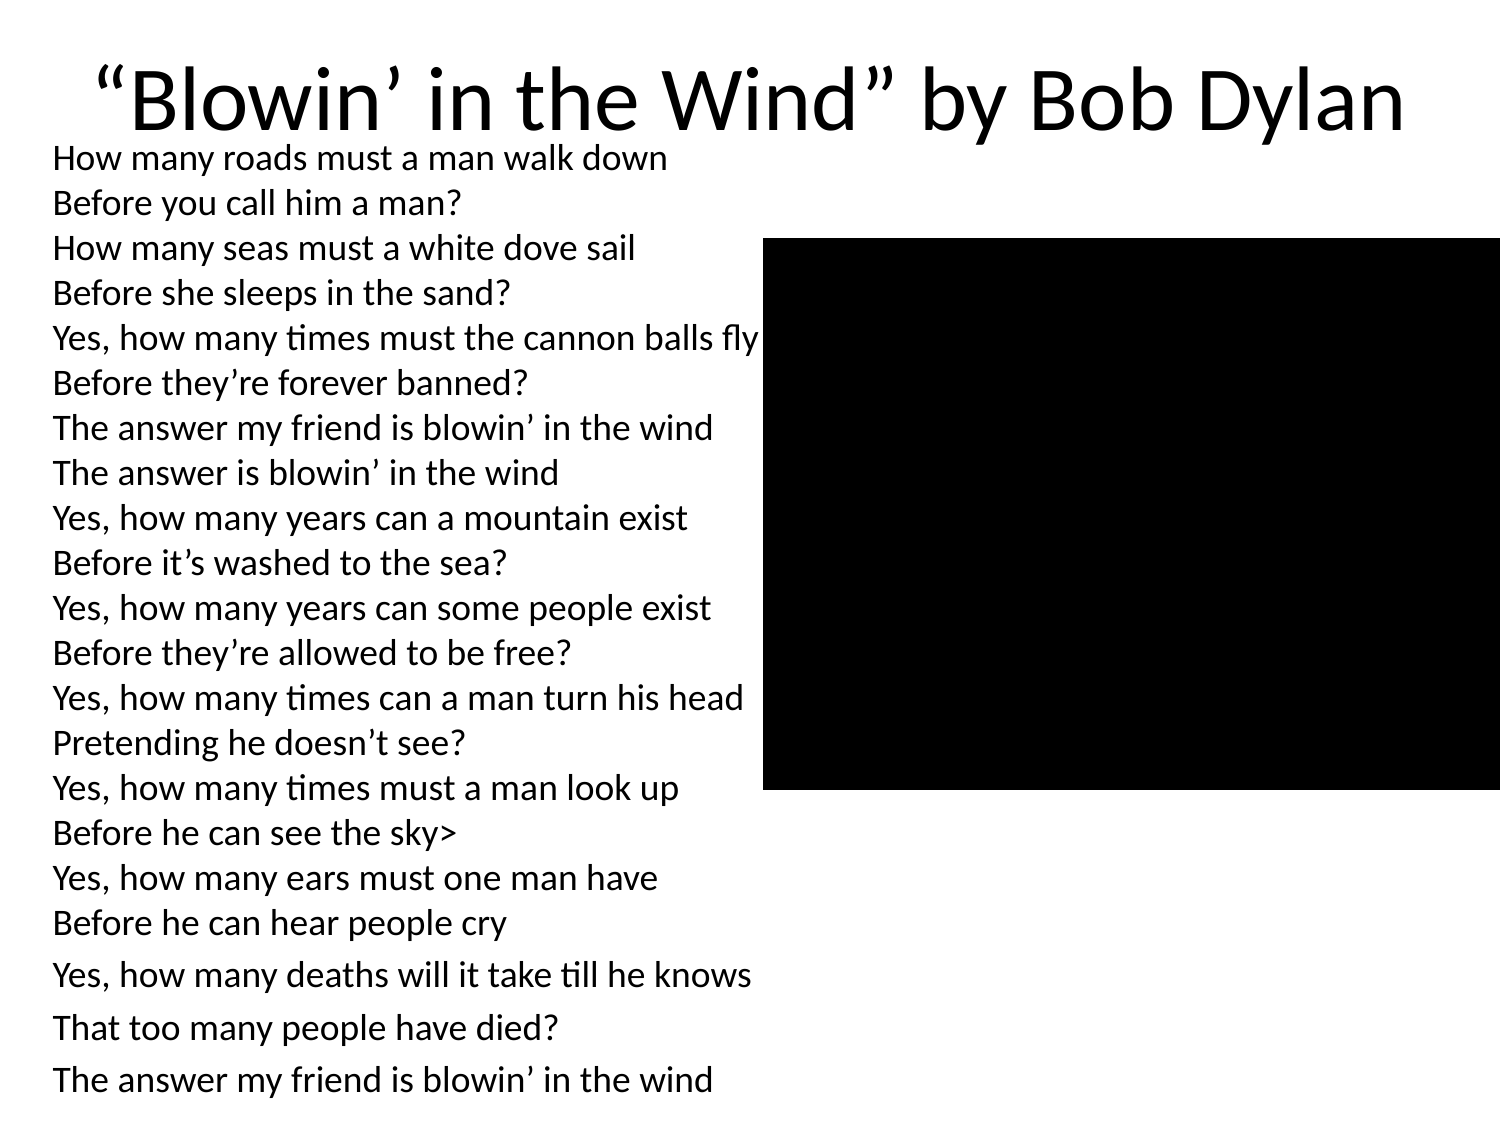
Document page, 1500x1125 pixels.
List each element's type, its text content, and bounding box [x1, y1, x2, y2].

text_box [762, 237, 1500, 791]
title “Blowin’ in the Wind” by Bob Dylan [75, 0, 1425, 188]
list How many roads must a man walk down Before you call him a man? How many seas must a white dove sail Before she sleeps in the sand? Yes, how many times must the cannon balls fly Before they’re forever banned? The answer my friend is blowin’ in the wind The answer is blowin’ in the wind Yes, how many years can a mountain exist Before it’s washed to the sea? Yes, how many years can some people exist Before they’re allowed to be free? Yes, how many times can a man turn his head Pretending he doesn’t see? Yes, how many times must a man look up Before he can see the sky> Yes, how many ears must one man have Before he can hear people cry Yes, how many deaths will it take till he knows That too many people have died? The answer my friend is blowin’ in the wind [37, 125, 913, 1125]
